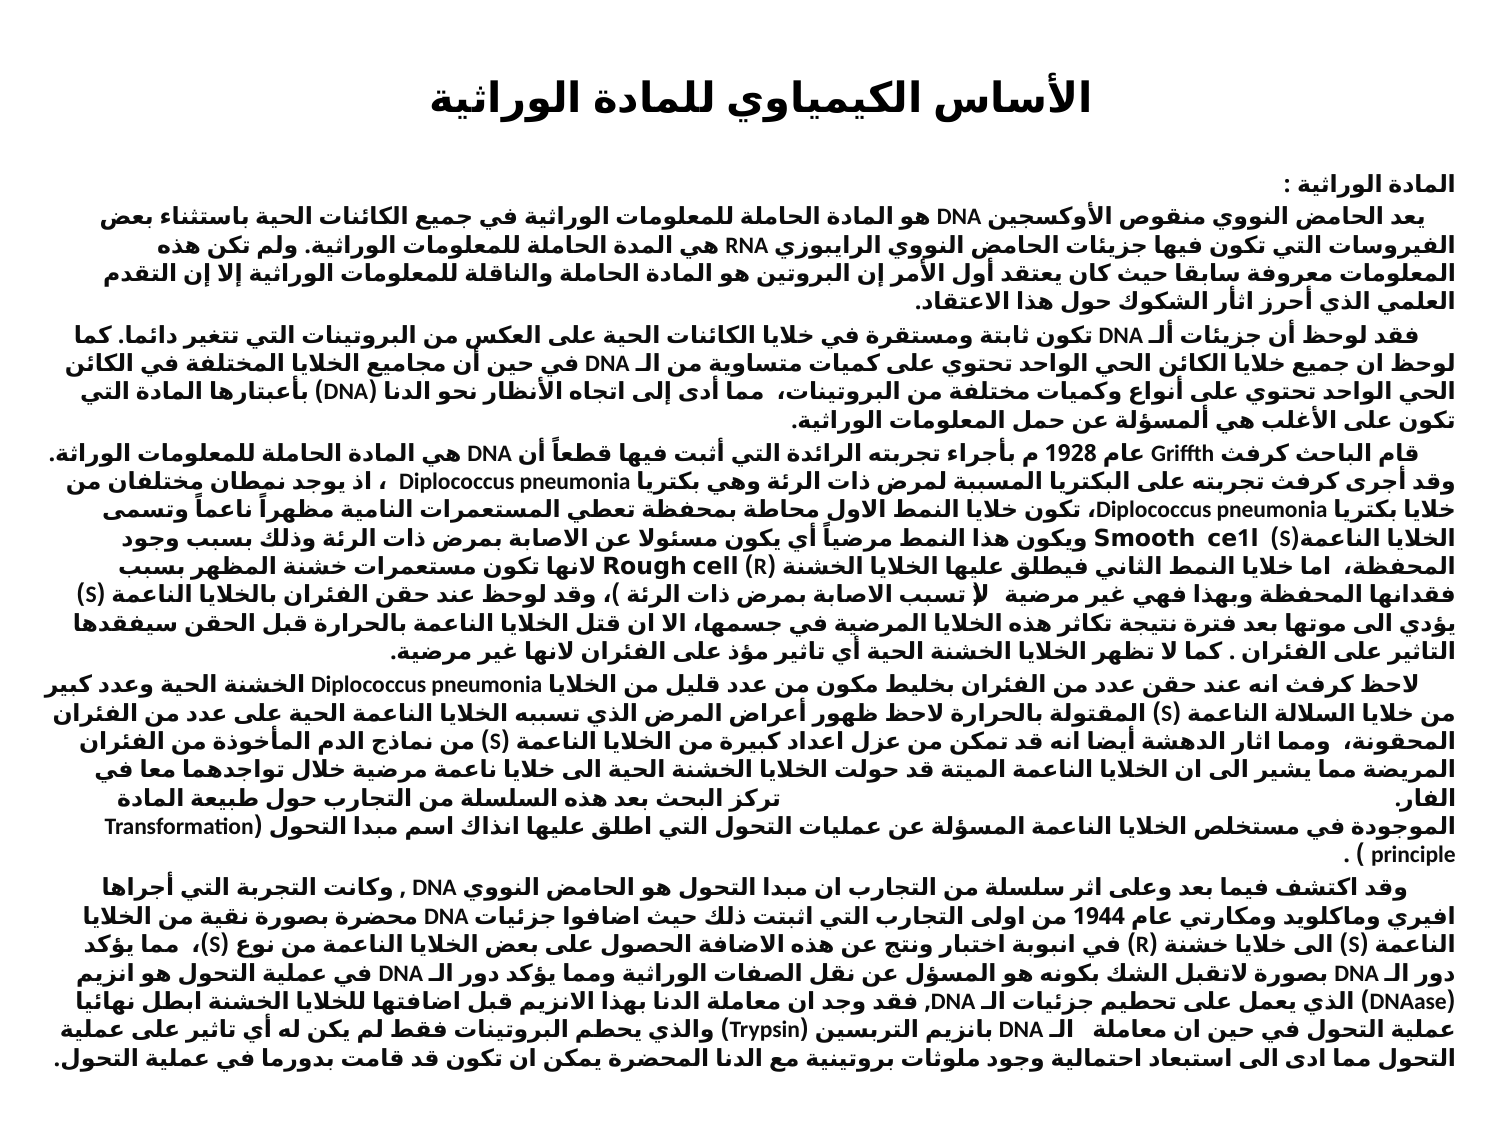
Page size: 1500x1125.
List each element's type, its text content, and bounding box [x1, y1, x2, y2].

subtitle المادة الوراثية : يعد الحامض النووي منقوص الأوكسجين DNA هو المادة الحاملة للمعلومات الوراثية في جميع الكائنات الحية باستثناء بعض الفيروسات التي تكون فيها جزيئات الحامض النووي الرايبوزي RNA هي المدة الحاملة للمعلومات الوراثية. ولم تكن هذه المعلومات معروفة سابقا حيث كان يعتقد أول الأمر إن البروتين هو المادة الحاملة والناقلة للمعلومات الوراثية إلا إن التقدم العلمي الذي أحرز اثأر الشكوك حول هذا الاعتقاد. فقد لوحظ أن جزيئات ألـ DNA تكون ثابتة ومستقرة في خلايا الكائنات الحية على العكس من البروتينات التي تتغير دائما. كما لوحظ ان جميع خلايا الكائن الحي الواحد تحتوي على كميات متساوية من الـ DNA في حين أن مجاميع الخلايا المختلفة في الكائن الحي الواحد تحتوي على أنواع وكميات مختلفة من البروتينات، مما أدى إلى اتجاه الأنظار نحو الدنا (DNA) بأعبتارها المادة التي تكون على الأغلب هي ألمسؤلة عن حمل المعلومات الوراثية. قام الباحث كرفث Griffth عام 1928 م بأجراء تجربته الرائدة التي أثبت فيها قطعاً أن DNA هي المادة الحاملة للمعلومات الوراثة. وقد أجرى كرفث تجربته على البكتريا المسببة لمرض ذات الرئة وهي بكتريا Diplococcus pneumonia ، اذ يوجد نمطان مختلفان من خلايا بكتريا Diplococcus pneumonia، تكون خلايا النمط الاول محاطة بمحفظة تعطي المستعمرات النامية مظهراً ناعماً وتسمى الخلايا الناعمة(S) Smooth ce1l ويكون هذا النمط مرضياً أي يكون مسئولا عن الاصابة بمرض ذات الرئة وذلك بسبب وجود المحفظة، اما خلايا النمط الثاني فيطلق عليها الخلايا الخشنة (R) Rough cell لانها تكون مستعمرات خشنة المظهر بسبب فقدانها المحفظة وبهذا فهي غير مرضية (لا تسبب الاصابة بمرض ذات الرئة )، وقد لوحظ عند حقن الفئران بالخلايا الناعمة (S) يؤدي الى موتها بعد فترة نتيجة تكاثر هذه الخلايا المرضية في جسمها، الا ان قتل الخلايا الناعمة بالحرارة قبل الحقن سيفقدها التاثير على الفئران . كما لا تظهر الخلايا الخشنة الحية أي تاثير مؤذ على الفئران لانها غير مرضية. لاحظ كرفث انه عند حقن عدد من الفئران بخليط مكون من عدد قليل من الخلايا Diplococcus pneumonia الخشنة الحية وعدد كبير من خلايا السلالة الناعمة (S) المقتولة بالحرارة لاحظ ظهور أعراض المرض الذي تسببه الخلايا الناعمة الحية على عدد من الفئران المحقونة، ومما اثار الدهشة أيضا انه قد تمكن من عزل اعداد كبيرة من الخلايا الناعمة (S) من نماذج الدم المأخوذة من الفئران المريضة مما يشير الى ان الخلايا الناعمة الميتة قد حولت الخلايا الخشنة الحية الى خلايا ناعمة مرضية خلال تواجدهما معا في الفار. تركز البحث بعد هذه السلسلة من التجارب حول طبيعة المادة الموجودة في مستخلص الخلايا الناعمة المسؤلة عن عمليات التحول التي اطلق عليها انذاك اسم مبدا التحول (Transformation principle ) . وقد اكتشف فيما بعد وعلى اثر سلسلة من التجارب ان مبدا التحول هو الحامض النووي DNA , وكانت التجربة التي أجراها افيري وماكلويد ومكارتي عام 1944 من اولى التجارب التي اثبتت ذلك حيث اضافوا جزئيات DNA محضرة بصورة نقية من الخلايا الناعمة (S) الى خلايا خشنة (R) في انبوبة اختبار ونتج عن هذه الاضافة الحصول على بعض الخلايا الناعمة من نوع (S)، مما يؤكد دور الـ DNA بصورة لاتقبل الشك بكونه هو المسؤل عن نقل الصفات الوراثية ومما يؤكد دور الـ DNA في عملية التحول هو انزيم (DNAase) الذي يعمل على تحطيم جزئيات الـ DNA, فقد وجد ان معاملة الدنا بهذا الانزيم قبل اضافتها للخلايا الخشنة ابطل نهائيا عملية التحول في حين ان معاملة الـ DNA بانزيم التربسين (Trypsin) والذي يحطم البروتينات فقط لم يكن له أي تاثير على عملية التحول مما ادى الى استبعاد احتمالية وجود ملوثات بروتينية مع الدنا المحضرة يمكن ان تكون قد قامت بدورما في عملية التحول. [29, 160, 1471, 1106]
title الأساس الكيمياوي للمادة الوراثية [123, 42, 1399, 149]
